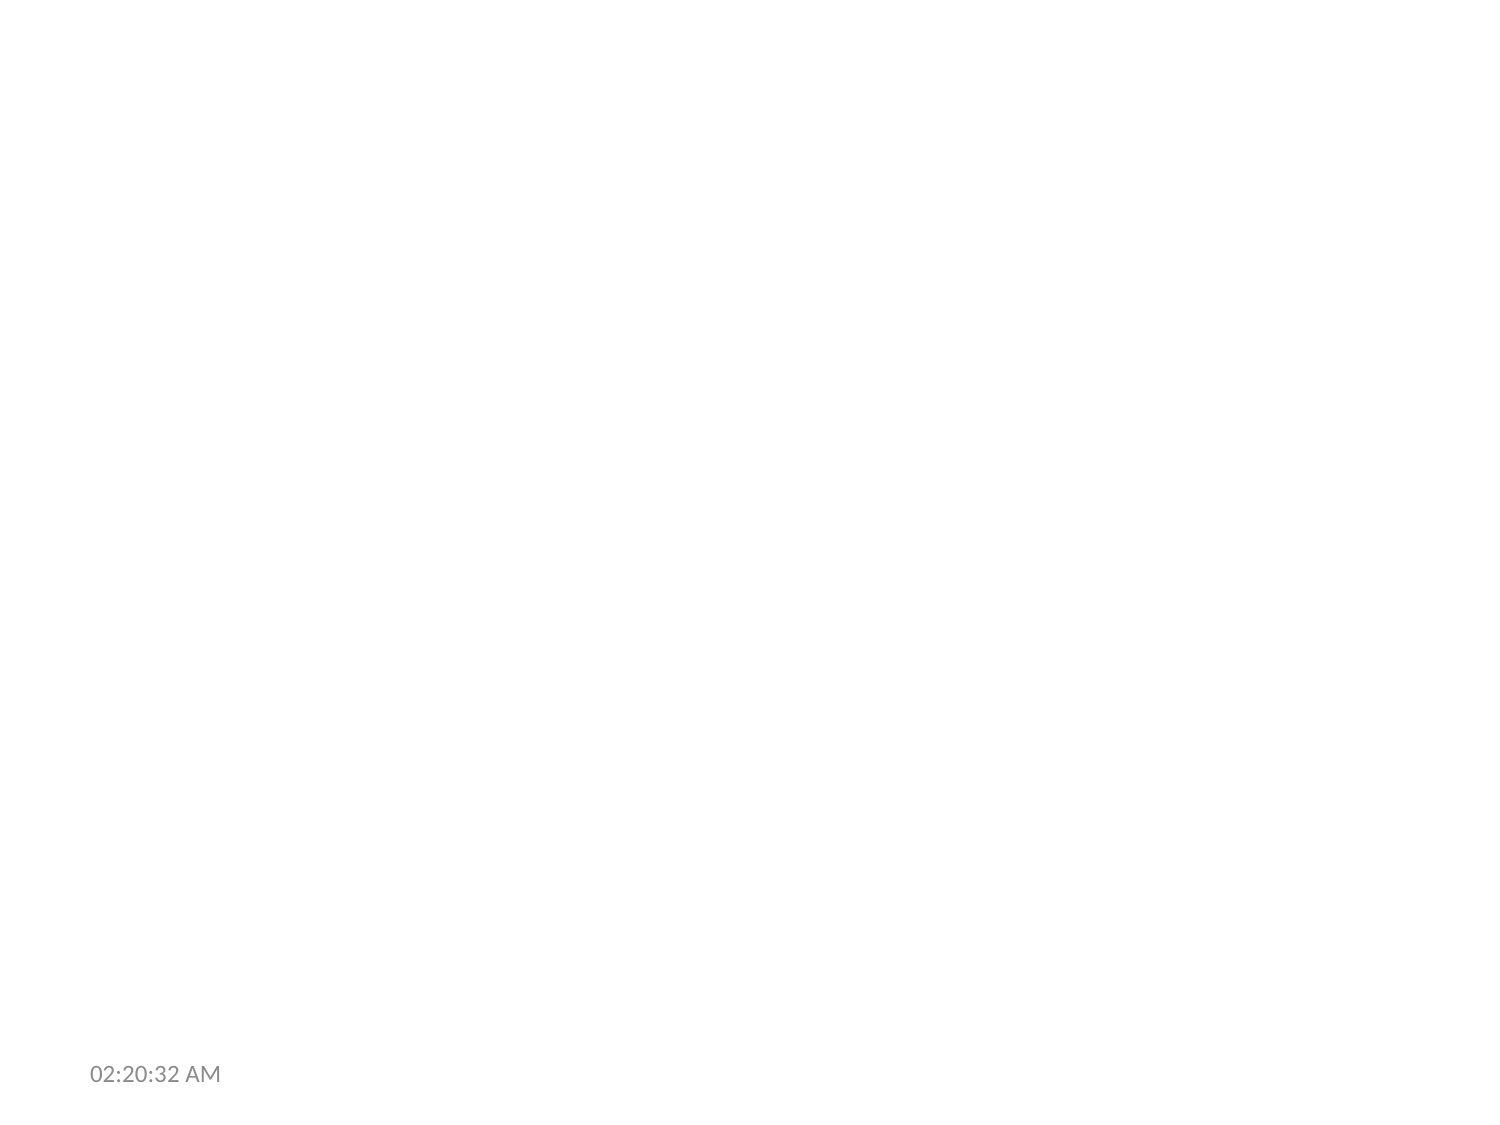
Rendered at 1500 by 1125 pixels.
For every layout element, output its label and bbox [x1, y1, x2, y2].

slide_number [75, 1042, 425, 1103]
